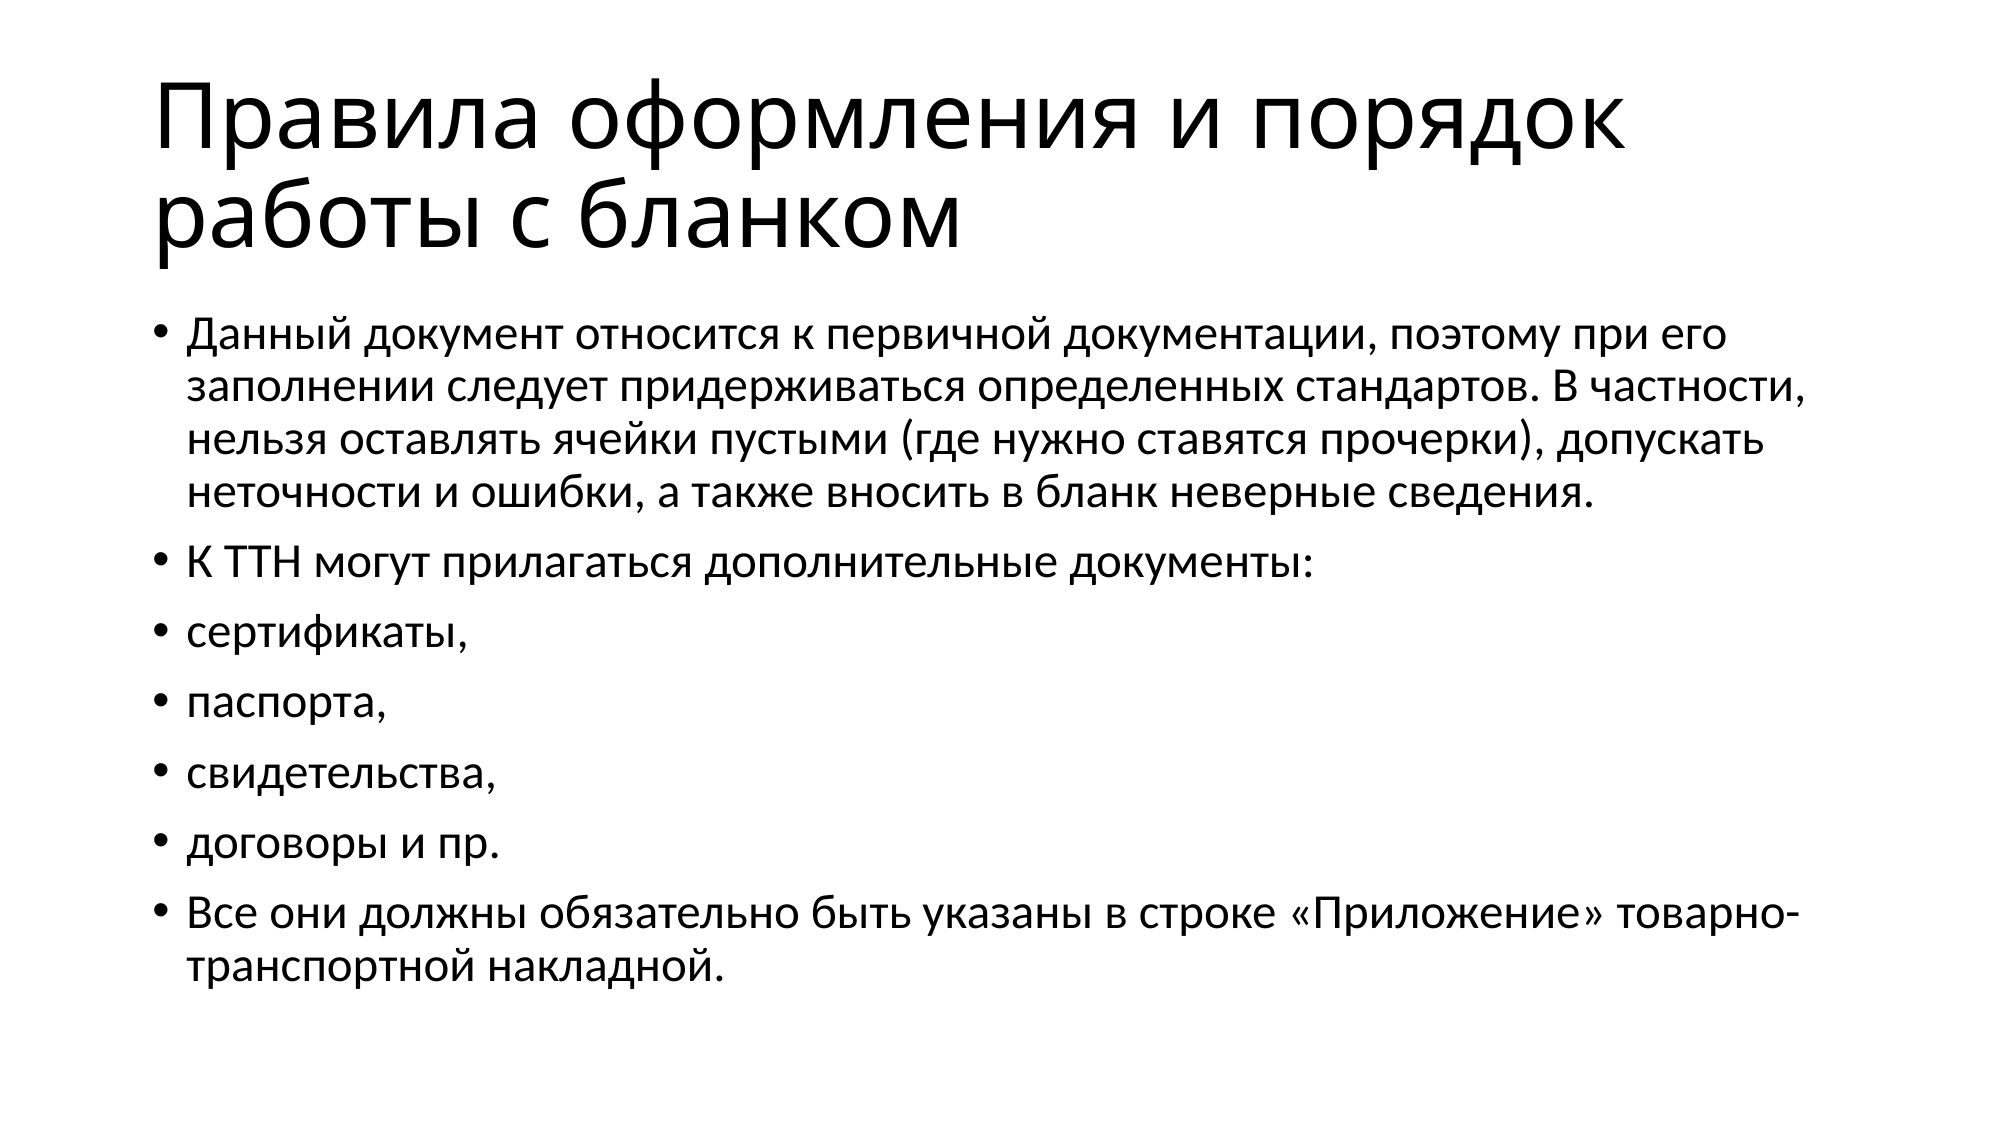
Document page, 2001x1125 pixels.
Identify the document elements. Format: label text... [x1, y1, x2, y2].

list Данный документ относится к первичной документации, поэтому при его заполнении следует придерживаться определенных стандартов. В частности, нельзя оставлять ячейки пустыми (где нужно ставятся прочерки), допускать неточности и ошибки, а также вносить в бланк неверные сведения. К ТТН могут прилагаться дополнительные документы: сертификаты, паспорта, свидетельства, договоры и пр. Все они должны обязательно быть указаны в строке «Приложение» товарно-транспортной накладной. [137, 299, 1863, 1014]
title Правила оформления и порядок работы с бланком [137, 59, 1863, 278]
